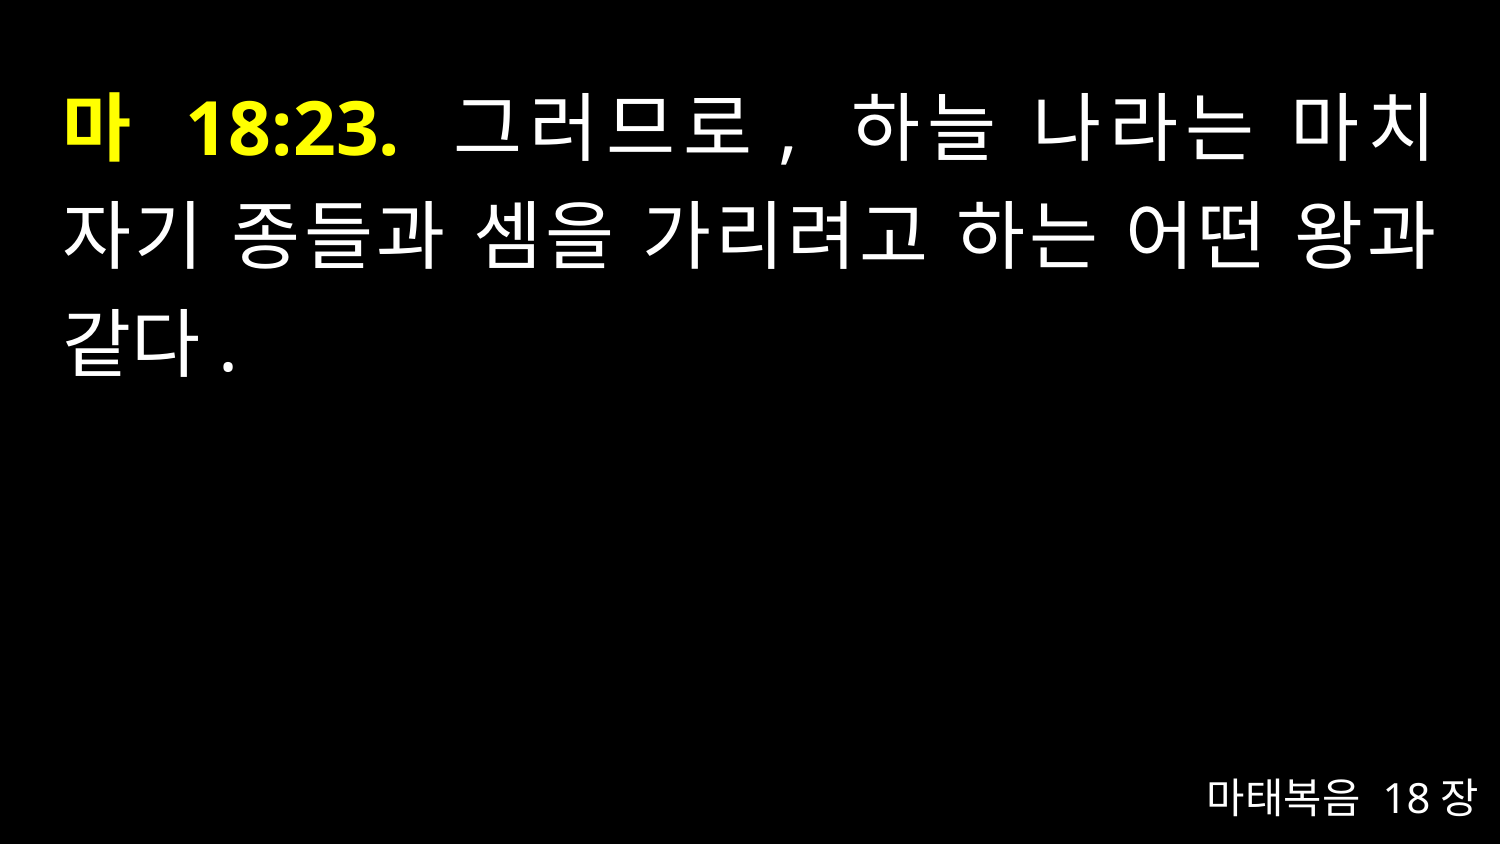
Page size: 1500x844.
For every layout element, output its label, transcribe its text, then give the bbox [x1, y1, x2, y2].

title 마 18:23. 그러므로, 하늘 나라는 마치 자기 종들과 셈을 가리려고 하는 어떤 왕과 같다. [0, 0, 1500, 844]
subtitle 마태복음 18장 [916, 770, 1500, 844]
